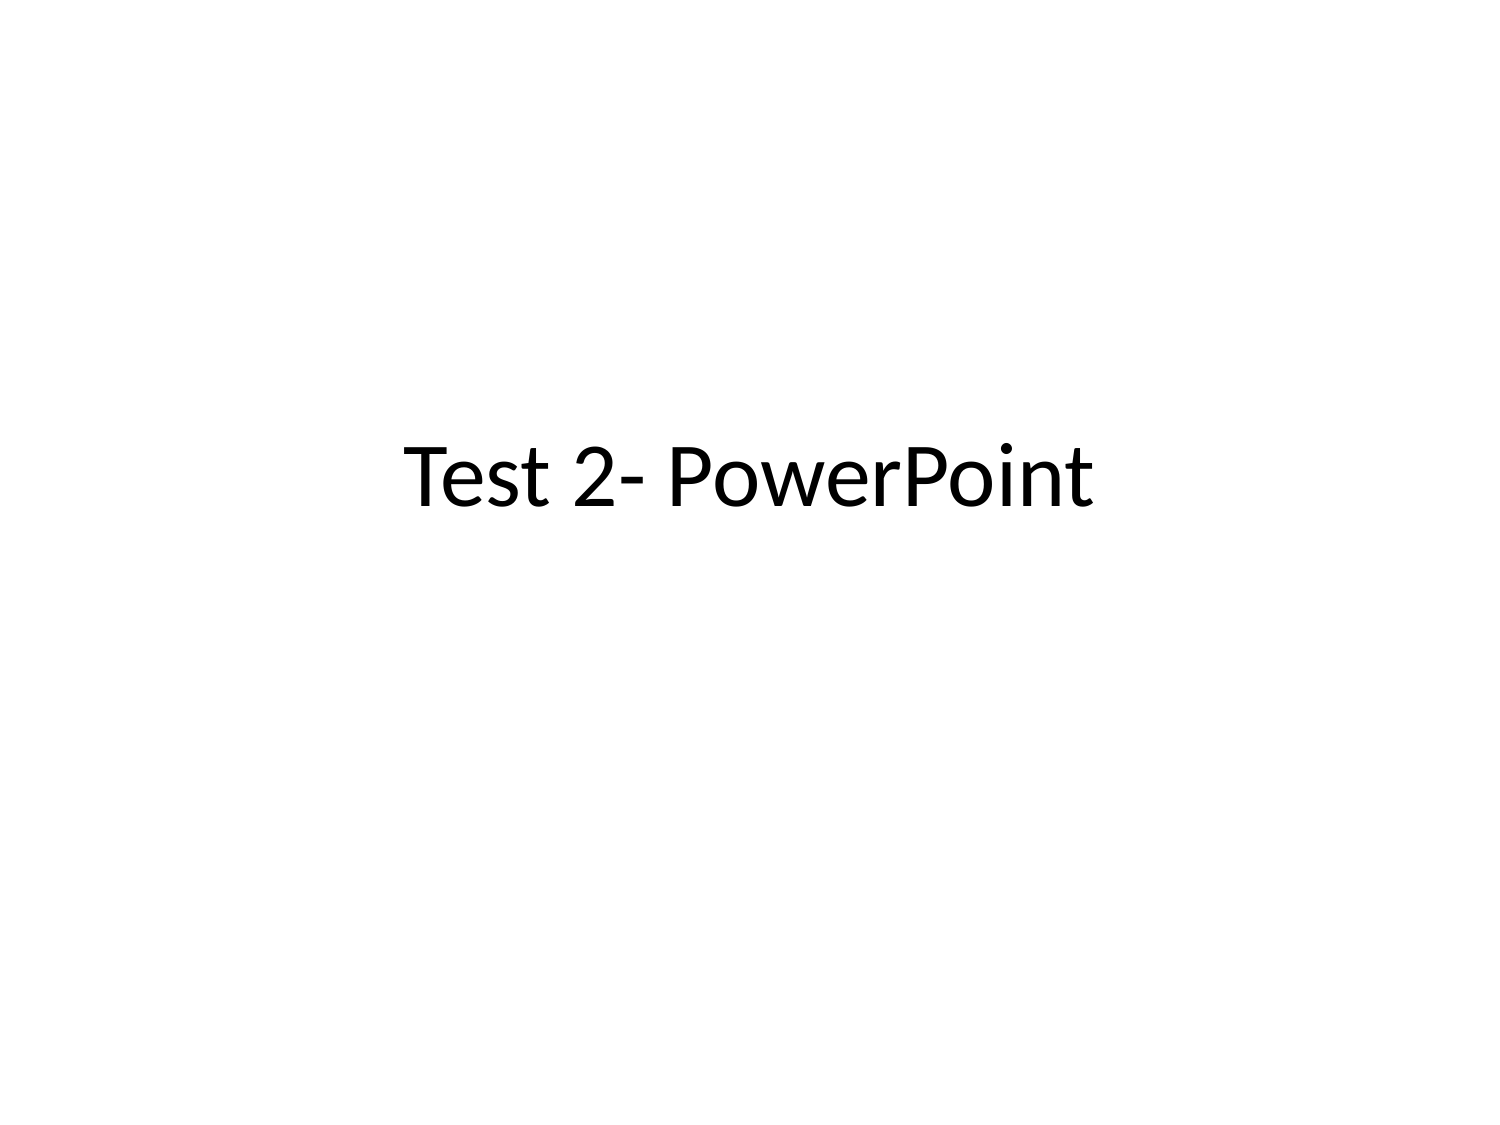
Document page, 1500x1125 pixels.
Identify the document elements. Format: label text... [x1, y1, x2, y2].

title Test 2- PowerPoint [112, 349, 1388, 591]
